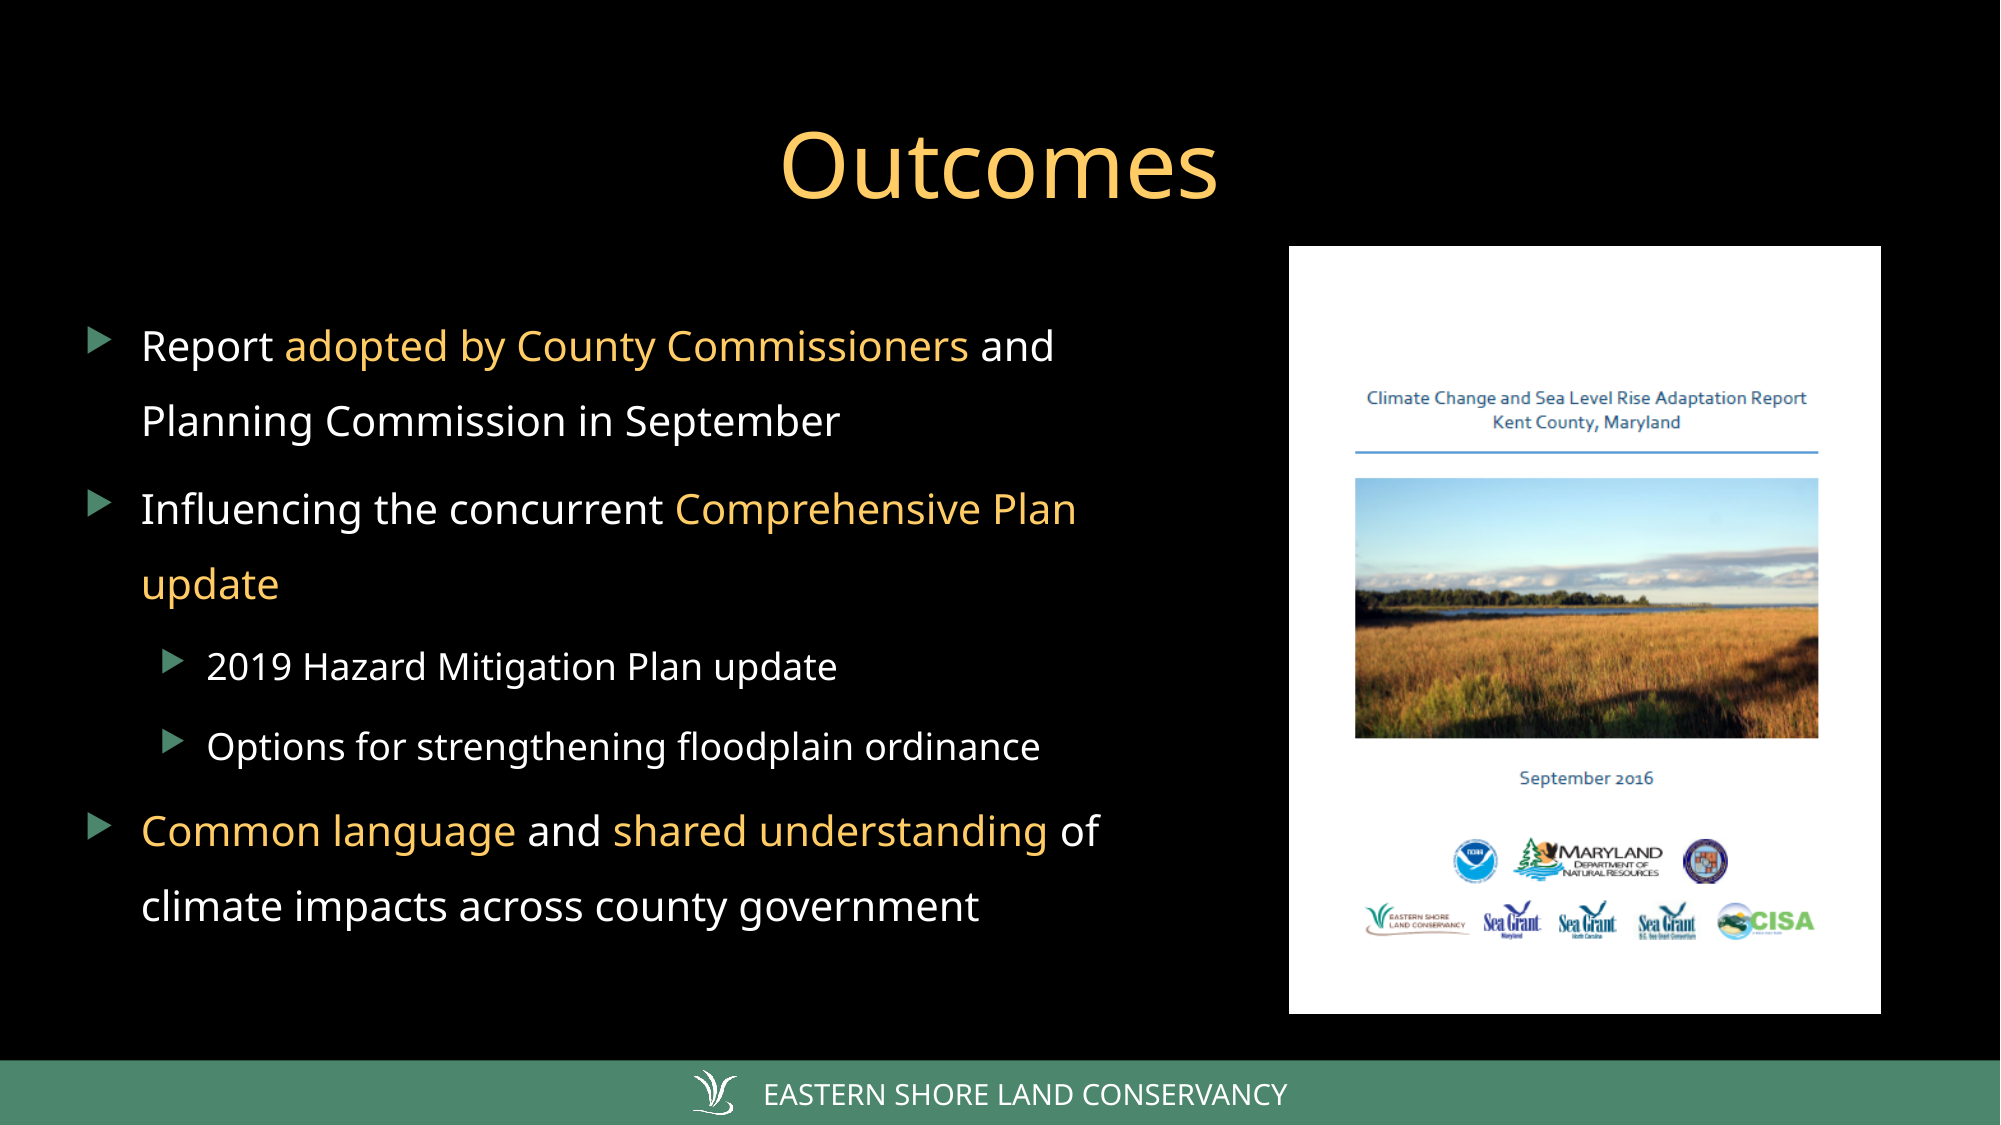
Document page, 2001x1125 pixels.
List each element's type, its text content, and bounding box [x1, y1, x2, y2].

picture [1289, 246, 1881, 1014]
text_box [0, 1058, 2000, 1125]
title Outcomes [0, 59, 2000, 278]
text_box Report adopted by County Commissioners and Planning Commission in September Influencing the concurrent Comprehensive Plan update 2019 Hazard Mitigation Plan update Options for strengthening floodplain ordinance Common language and shared understanding of climate impacts across county government [69, 287, 1229, 1014]
